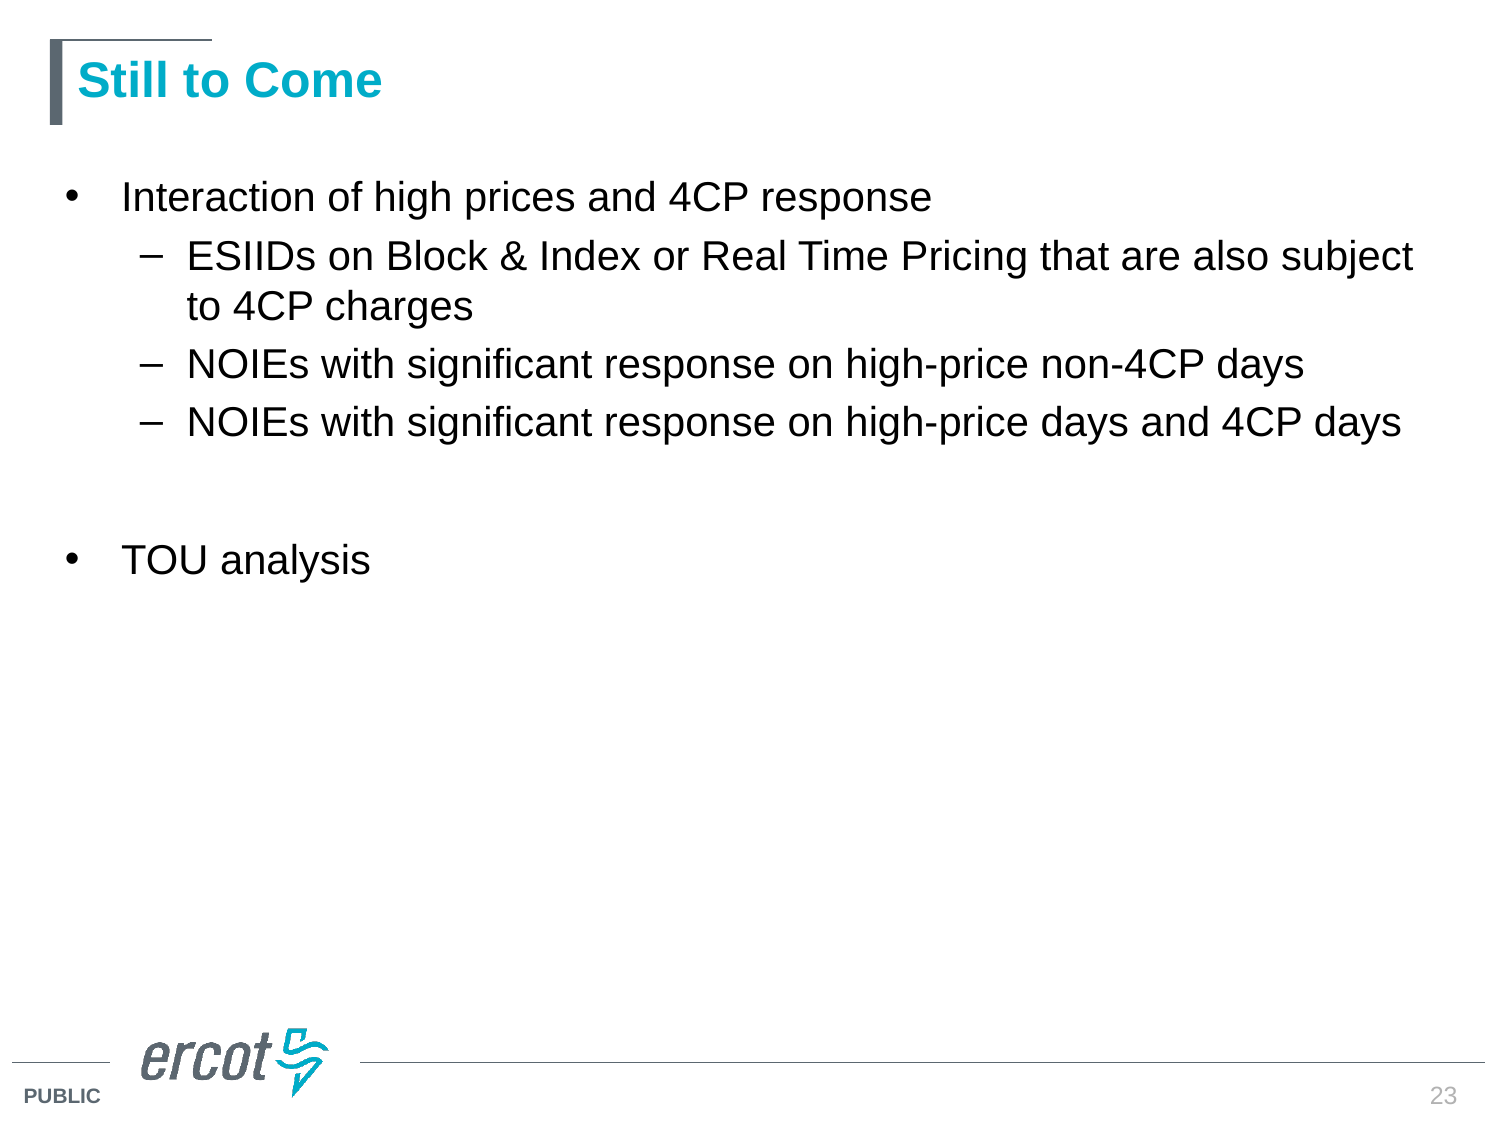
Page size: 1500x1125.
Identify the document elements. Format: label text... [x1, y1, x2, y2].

slide_number 23 [1400, 1076, 1488, 1113]
title Still to Come [62, 39, 1450, 125]
picture [137, 1024, 332, 1100]
list Interaction of high prices and 4CP response ESIIDs on Block & Index or Real Time Pricing that are also subject to 4CP charges NOIEs with significant response on high-price non-4CP days NOIEs with significant response on high-price days and 4CP days TOU analysis [50, 162, 1450, 600]
